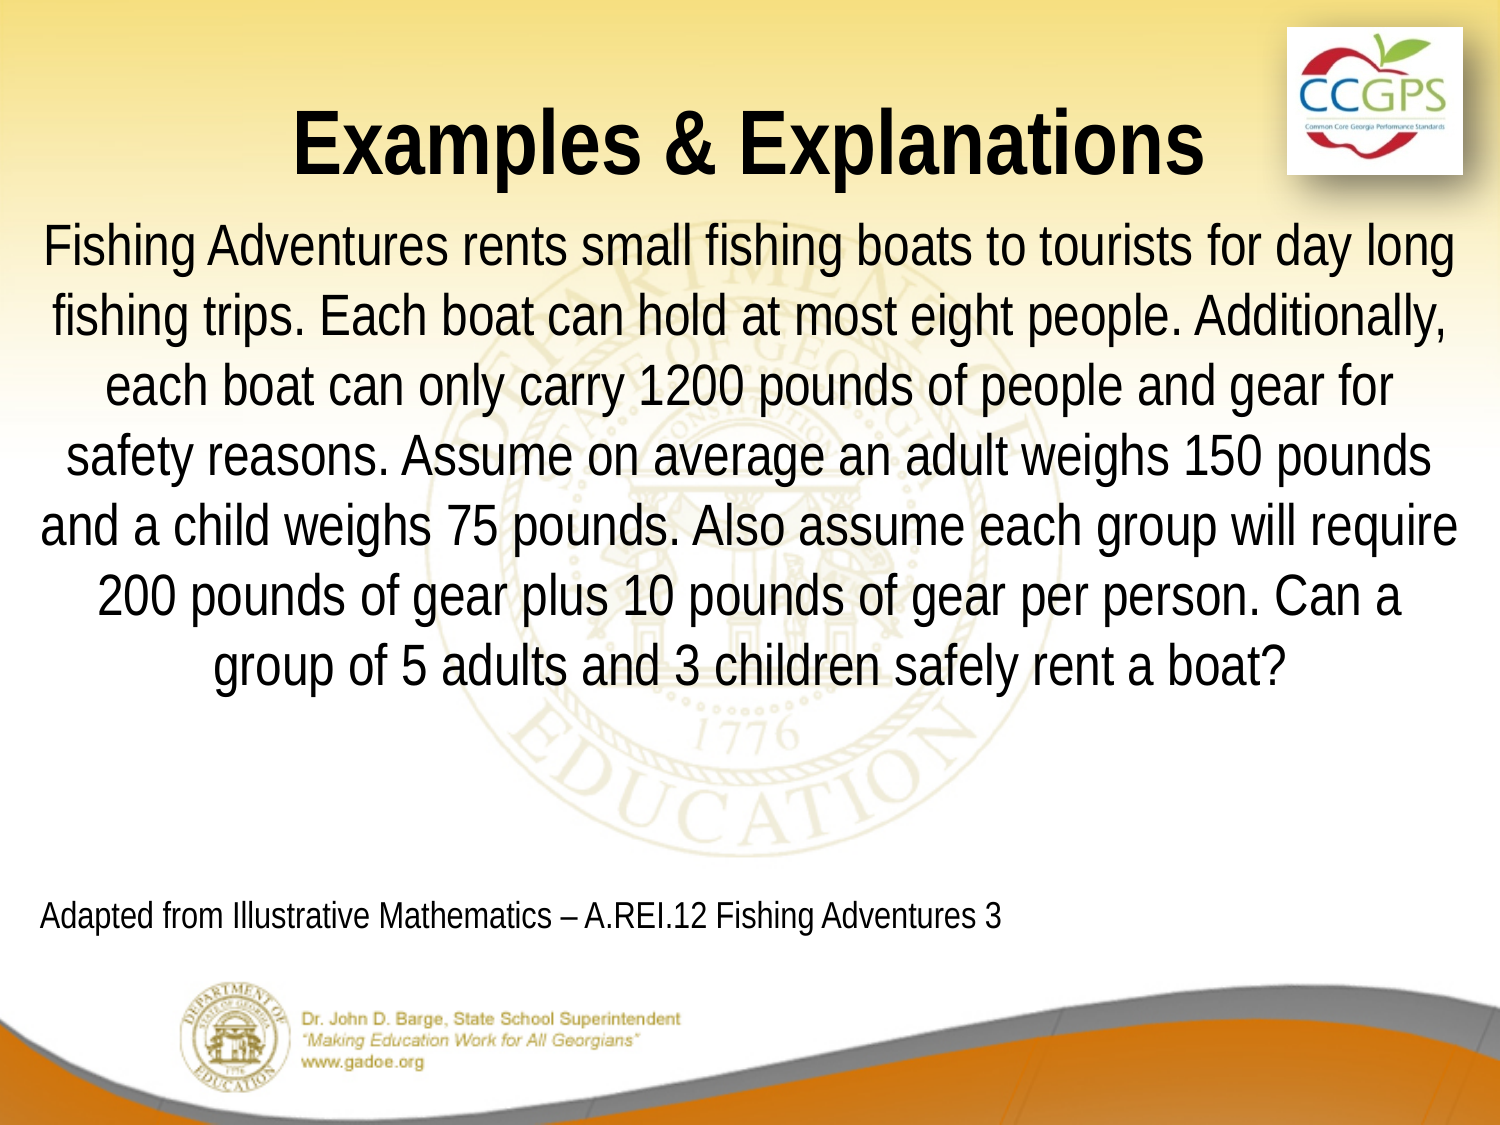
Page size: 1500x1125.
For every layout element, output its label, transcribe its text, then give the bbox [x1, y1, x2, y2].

subtitle Fishing Adventures rents small fishing boats to tourists for day long fishing trips. Each boat can hold at most eight people. Additionally, each boat can only carry 1200 pounds of people and gear for safety reasons. Assume on average an adult weighs 150 pounds and a child weighs 75 pounds. Also assume each group will require 200 pounds of gear plus 10 pounds of gear per person. Can a group of 5 adults and 3 children safely rent a boat? Adapted from Illustrative Mathematics – A.REI.12 Fishing Adventures 3 [24, 199, 1476, 976]
picture [0, 0, 1500, 1125]
title Examples & Explanations [112, 74, 1281, 199]
